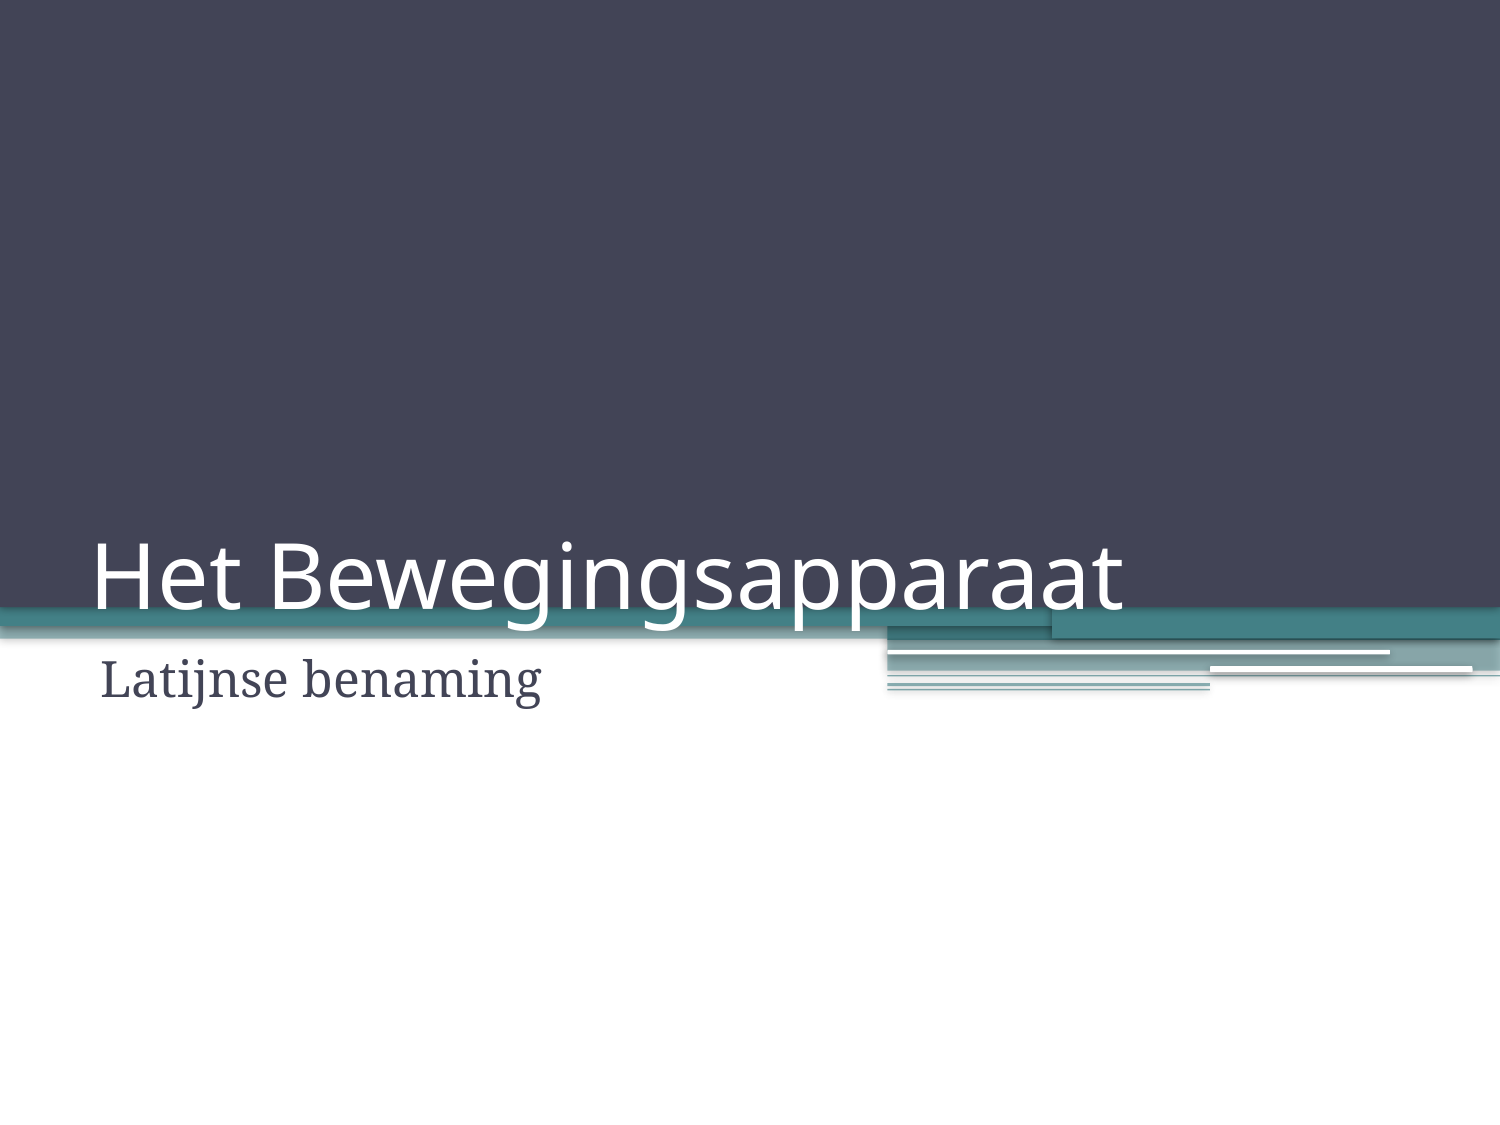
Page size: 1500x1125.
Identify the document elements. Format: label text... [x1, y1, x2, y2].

subtitle Latijnse benaming [75, 639, 888, 928]
title Het Bewegingsapparaat [75, 394, 1463, 636]
